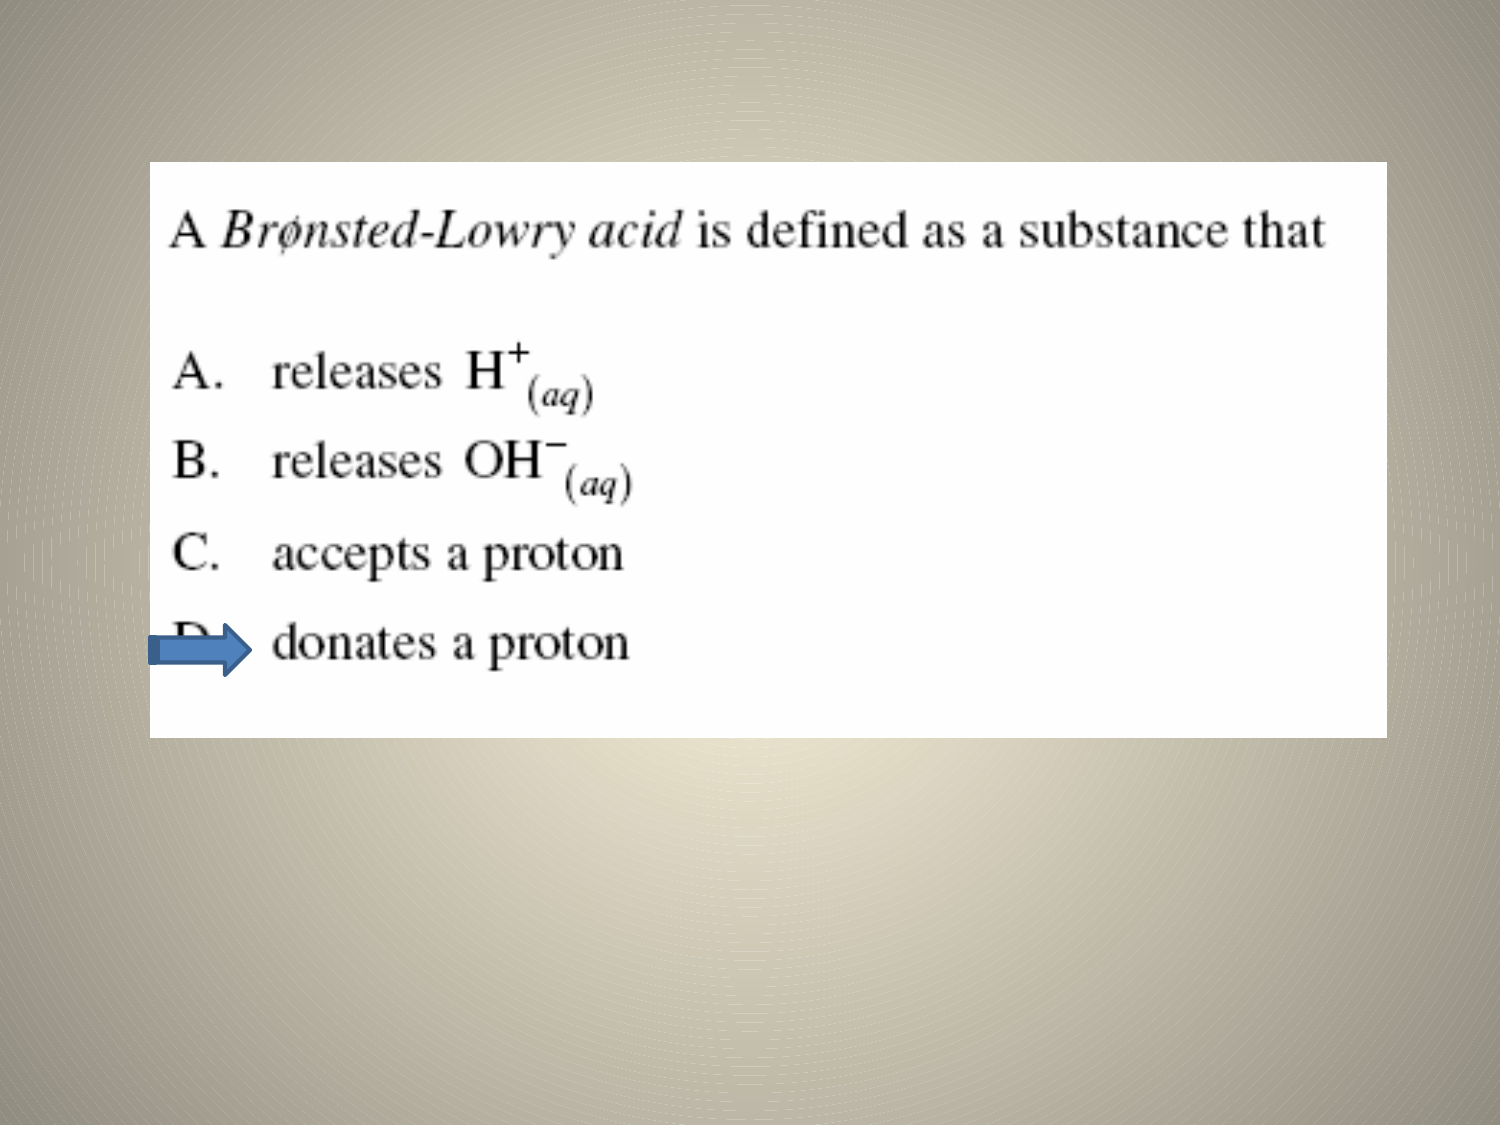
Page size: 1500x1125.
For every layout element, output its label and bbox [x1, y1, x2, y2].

picture [149, 162, 1387, 738]
